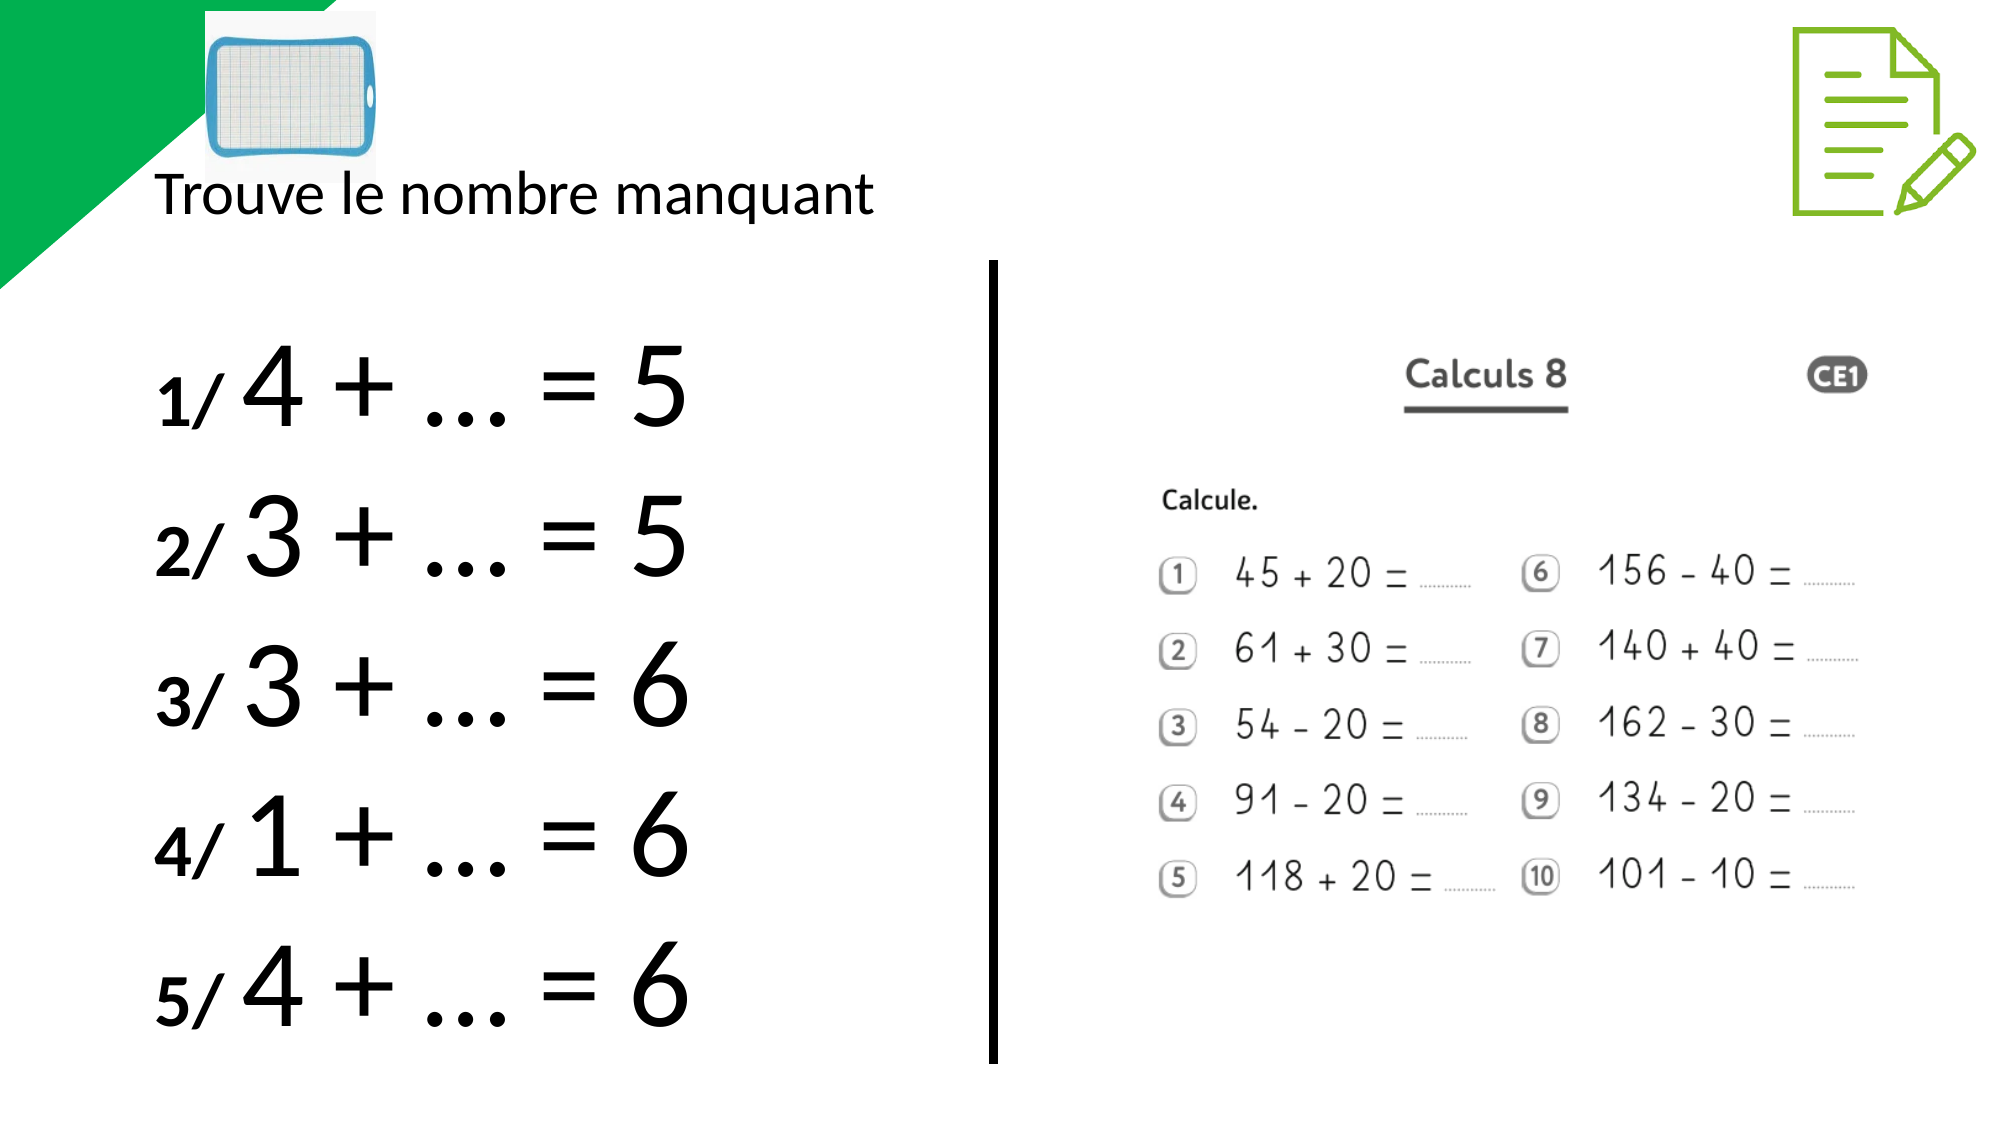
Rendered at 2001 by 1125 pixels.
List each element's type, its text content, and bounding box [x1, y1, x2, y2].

picture [1085, 332, 1903, 929]
text_box Trouve le nombre manquant 1/ 4 + … = 5 2/ 3 + … = 5 3/ 3 + … = 6 4/ 1 + … = 6 5/ 4 + … = 6 [139, 144, 915, 1060]
picture [205, 11, 376, 183]
text_box [0, 0, 337, 290]
picture [1790, 27, 1978, 216]
